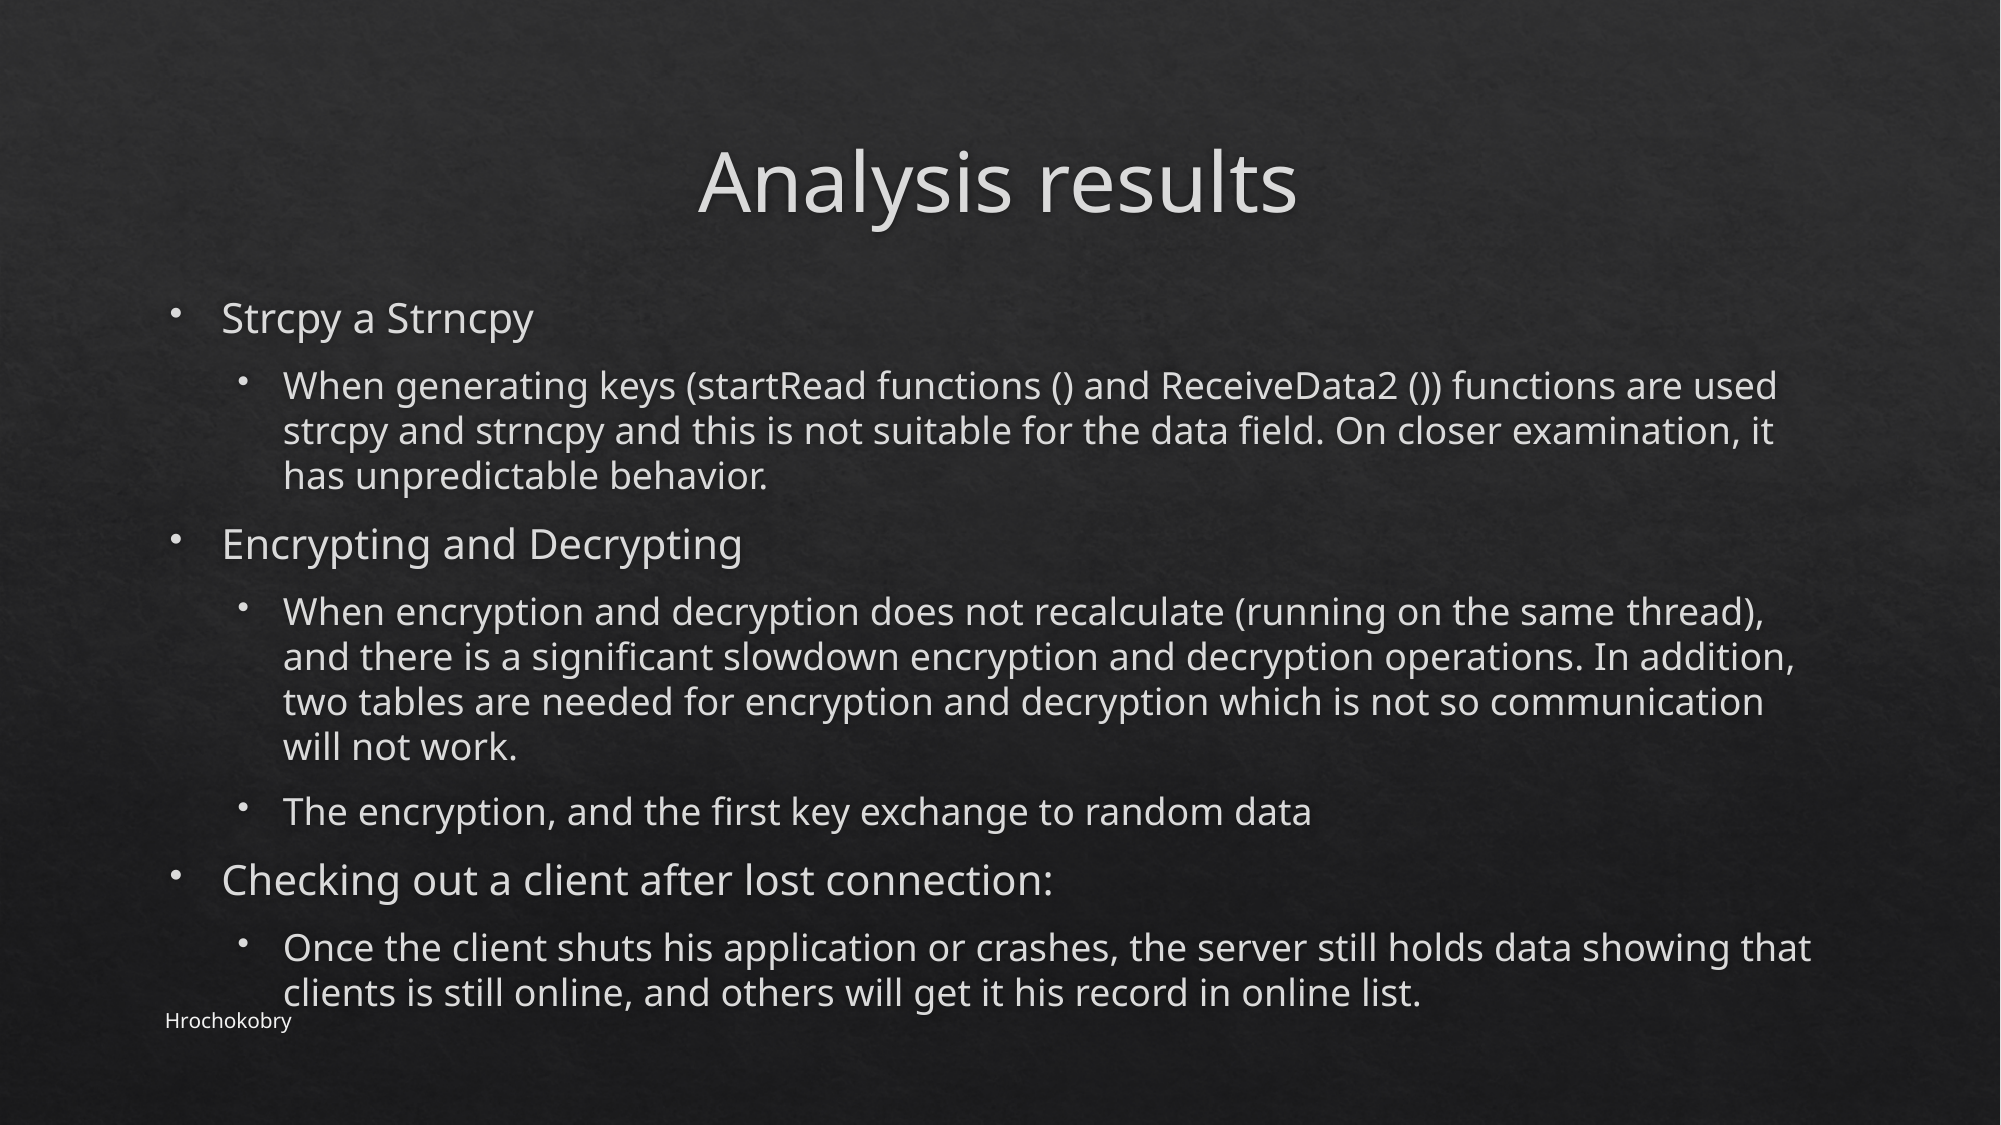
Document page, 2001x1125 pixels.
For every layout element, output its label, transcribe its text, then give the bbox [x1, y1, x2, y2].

title Analysis results [149, 99, 1849, 260]
list Strcpy a Strncpy When generating keys (startRead functions () and ReceiveData2 ()) functions are used strcpy and strncpy and this is not suitable for the data field. On closer examination, it has unpredictable behavior. Encrypting and Decrypting When encryption and decryption does not recalculate (running on the same thread), and there is a significant slowdown encryption and decryption operations. In addition, two tables are needed for encryption and decryption which is not so communication will not work. The encryption, and the first key exchange to random data Checking out a client after lost connection: Once the client shuts his application or crashes, the server still holds data showing that clients is still online, and others will get it his record in online list. [149, 284, 1849, 1025]
footer Hrochokobry [149, 990, 1245, 1050]
